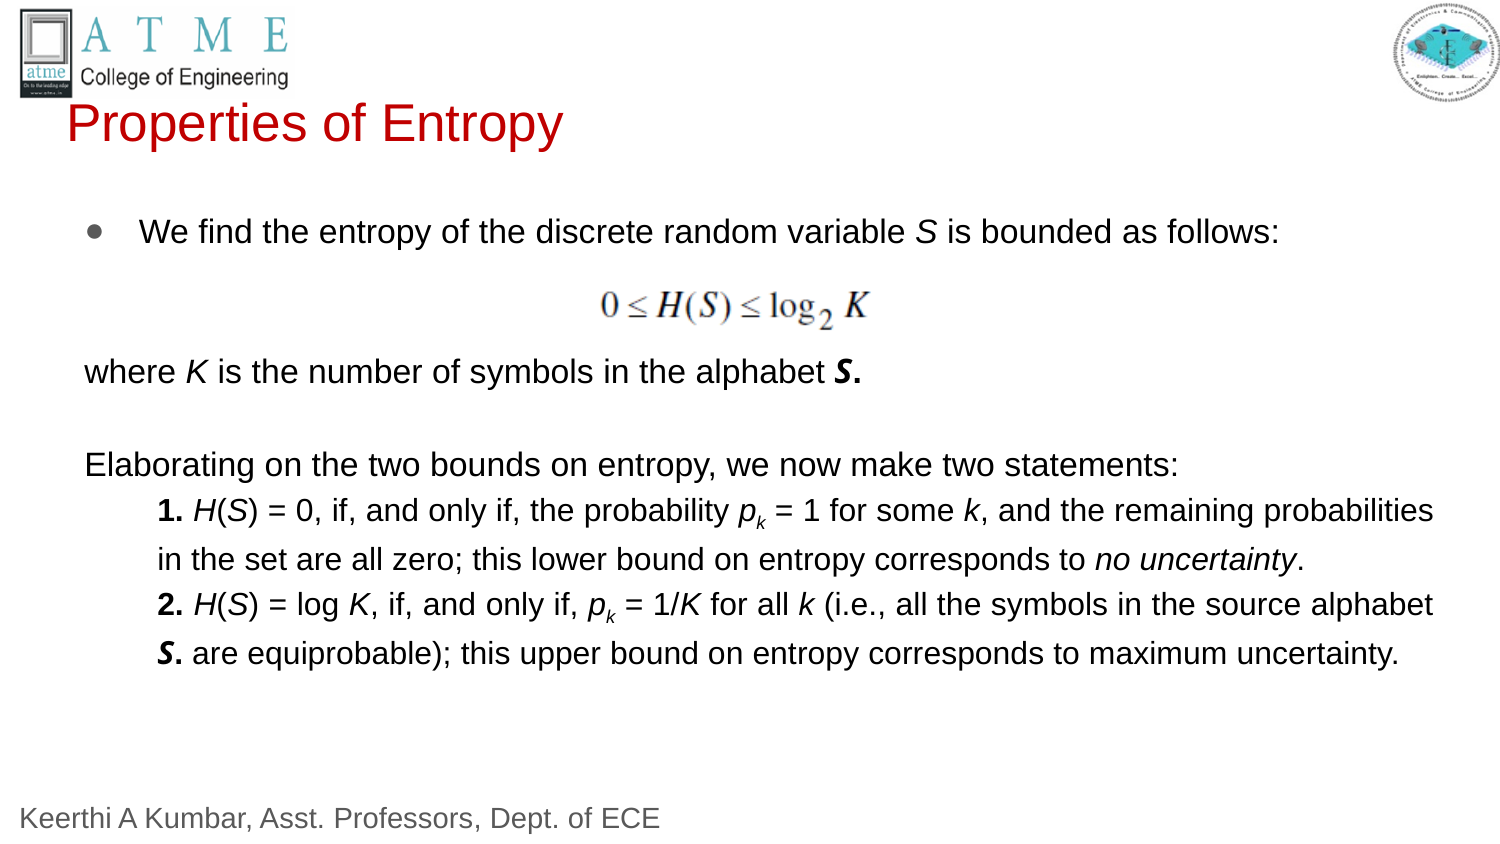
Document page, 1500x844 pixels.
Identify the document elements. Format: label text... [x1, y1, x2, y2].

picture [573, 268, 882, 346]
picture [1389, 1, 1500, 104]
title Properties of Entropy [51, 72, 1449, 167]
list We find the entropy of the discrete random variable S is bounded as follows: where K is the number of symbols in the alphabet S. Elaborating on the two bounds on entropy, we now make two statements: 1. H(S) = 0, if, and only if, the probability pk = 1 for some k, and the remaining probabilities in the set are all zero; this lower bound on entropy corresponds to no uncertainty. 2. H(S) = log K, if, and only if, pk = 1/K for all k (i.e., all the symbols in the source alphabet S. are equiprobable); this upper bound on entropy corresponds to maximum uncertainty. [51, 189, 1449, 750]
picture [17, 6, 295, 99]
